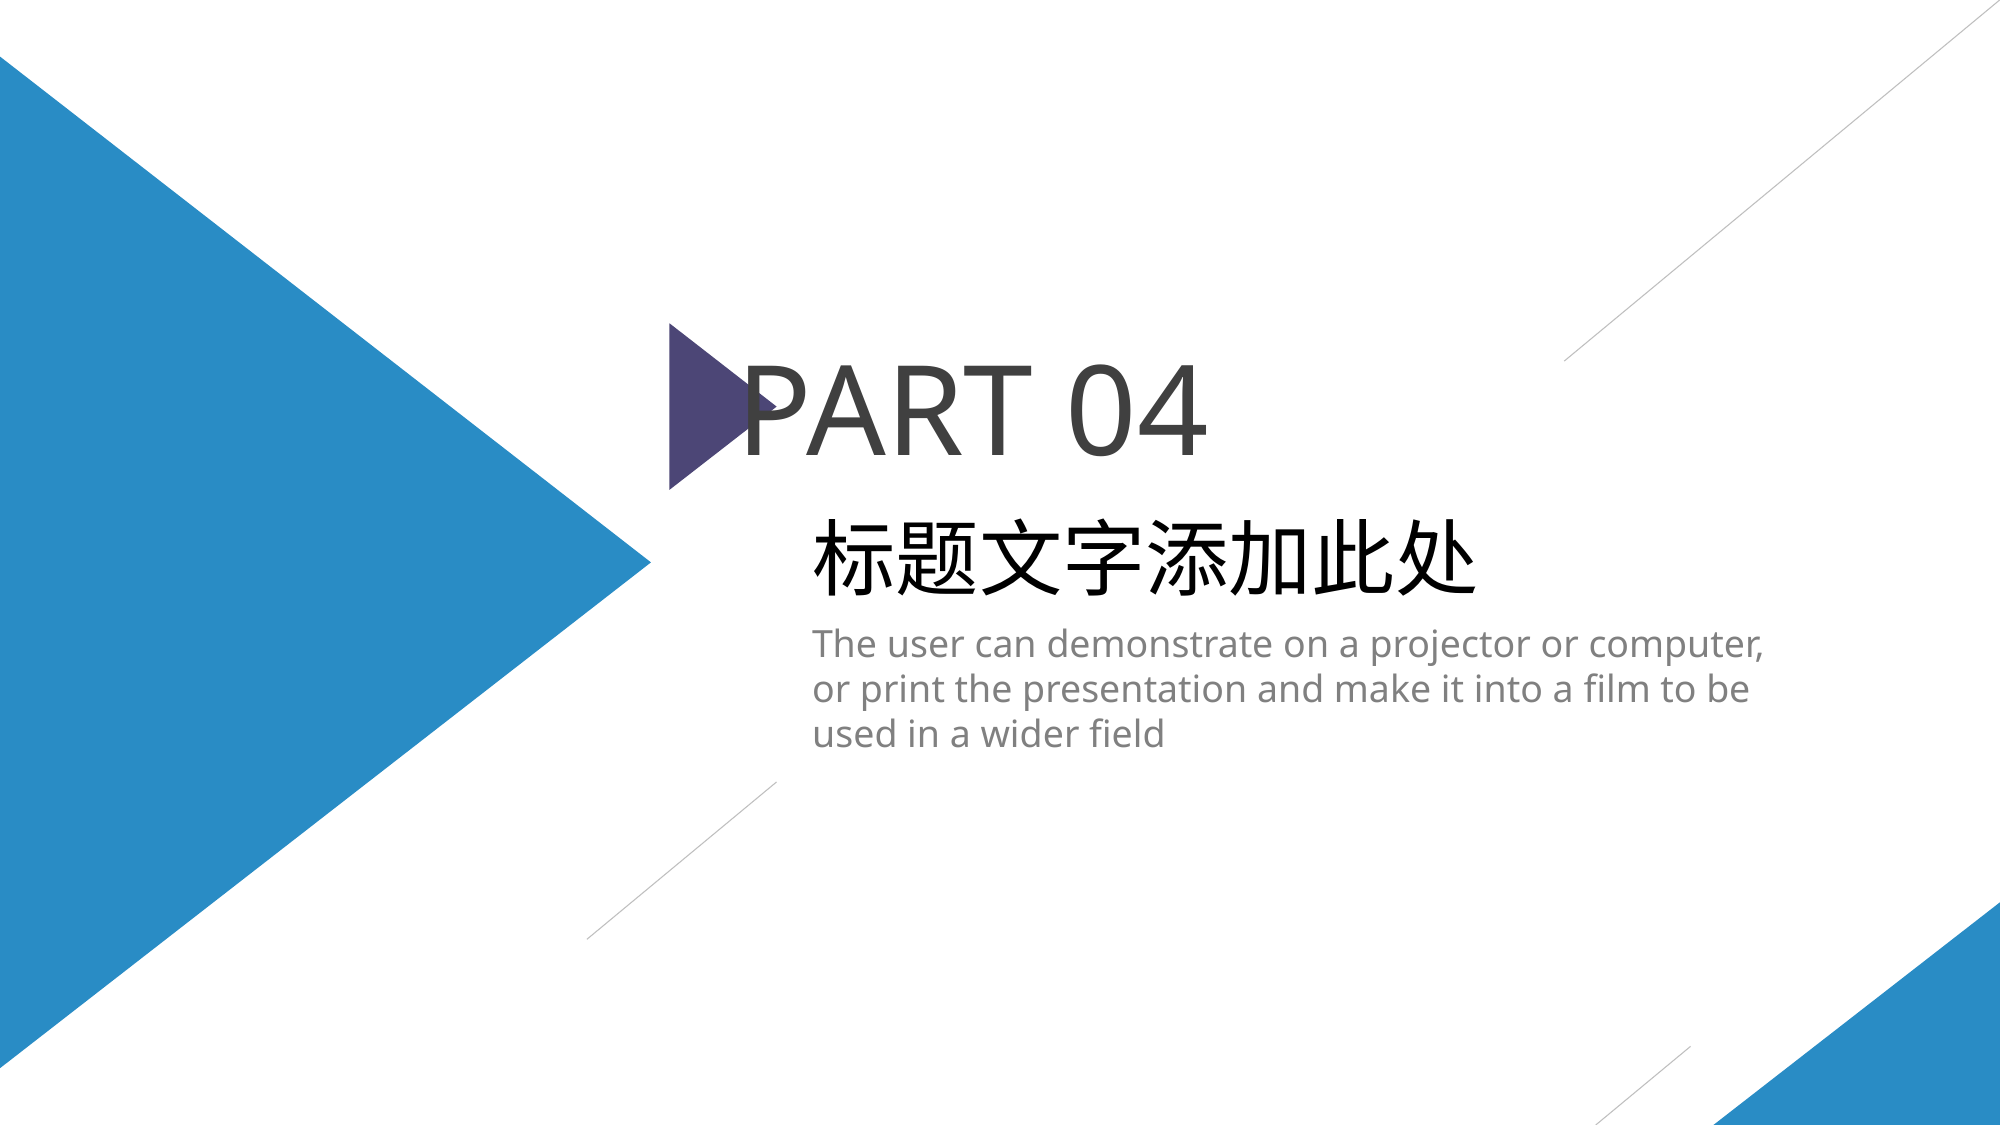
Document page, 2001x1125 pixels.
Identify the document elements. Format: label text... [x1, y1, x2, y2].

text_box 标题文字添加此处 [797, 498, 1494, 612]
text_box [0, 55, 653, 1070]
text_box The user can demonstrate on a projector or computer, or print the presentation and make it into a film to be used in a wider field [797, 612, 1824, 762]
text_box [1564, 0, 2000, 362]
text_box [586, 781, 777, 940]
text_box PART 04 [722, 323, 1224, 488]
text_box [1595, 1046, 1691, 1125]
text_box [1711, 900, 2000, 1125]
text_box [668, 321, 722, 492]
